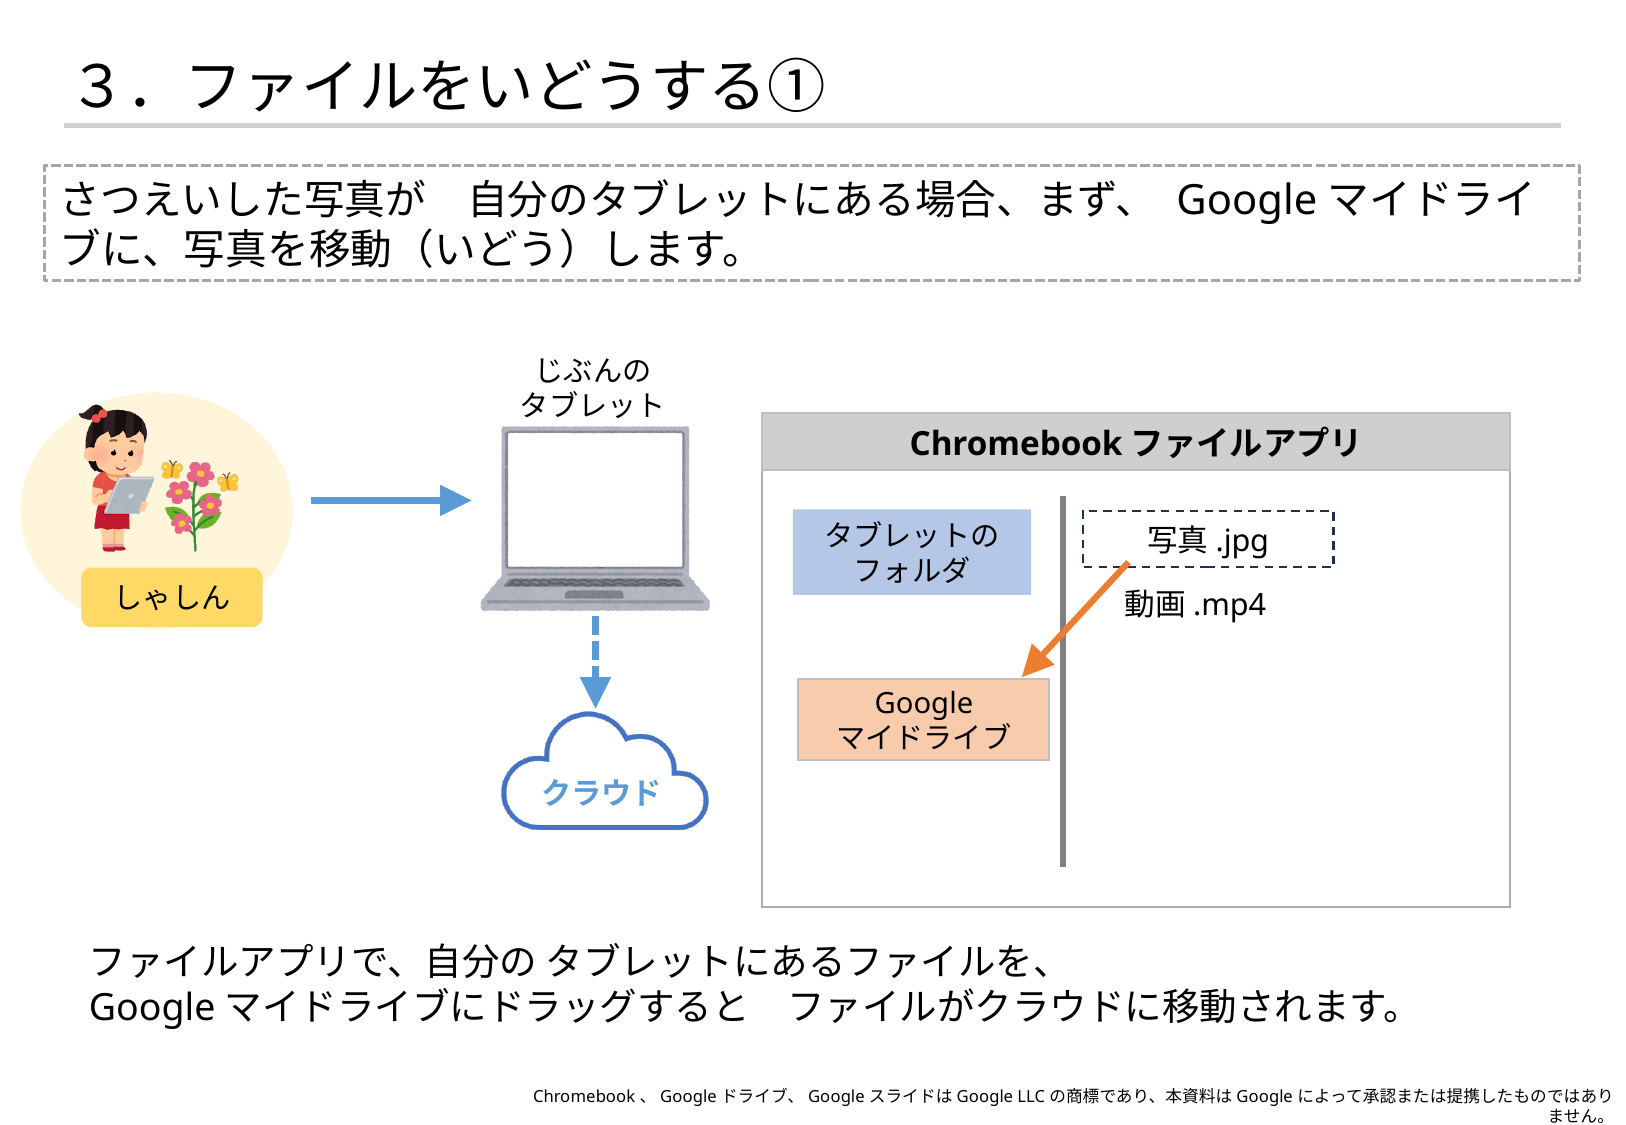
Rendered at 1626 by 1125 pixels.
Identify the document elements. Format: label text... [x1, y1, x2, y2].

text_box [762, 413, 1511, 908]
text_box Chromebook、Googleドライブ、GoogleスライドはGoogle LLCの商標であり、本資料はGoogleによって承認または提携したものではありません。 イラスト出典：いらすとや https://www.irasutoya.com/ [503, 1078, 1625, 1125]
text_box ファイルアプリで、自分の タブレットにあるファイルを、 Googleマイドライブにドラッグすると ファイルがクラウドに移動されます。 [74, 930, 1511, 1035]
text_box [20, 392, 293, 629]
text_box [486, 652, 723, 889]
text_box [467, 344, 724, 616]
title ３．ファイルをいどうする① [53, 49, 1455, 129]
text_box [1021, 562, 1129, 678]
text_box さつえいした写真が 自分のタブレットにある場合、まず、 Googleマイドライブに、写真を移動（いどう）します。 [44, 165, 1580, 281]
